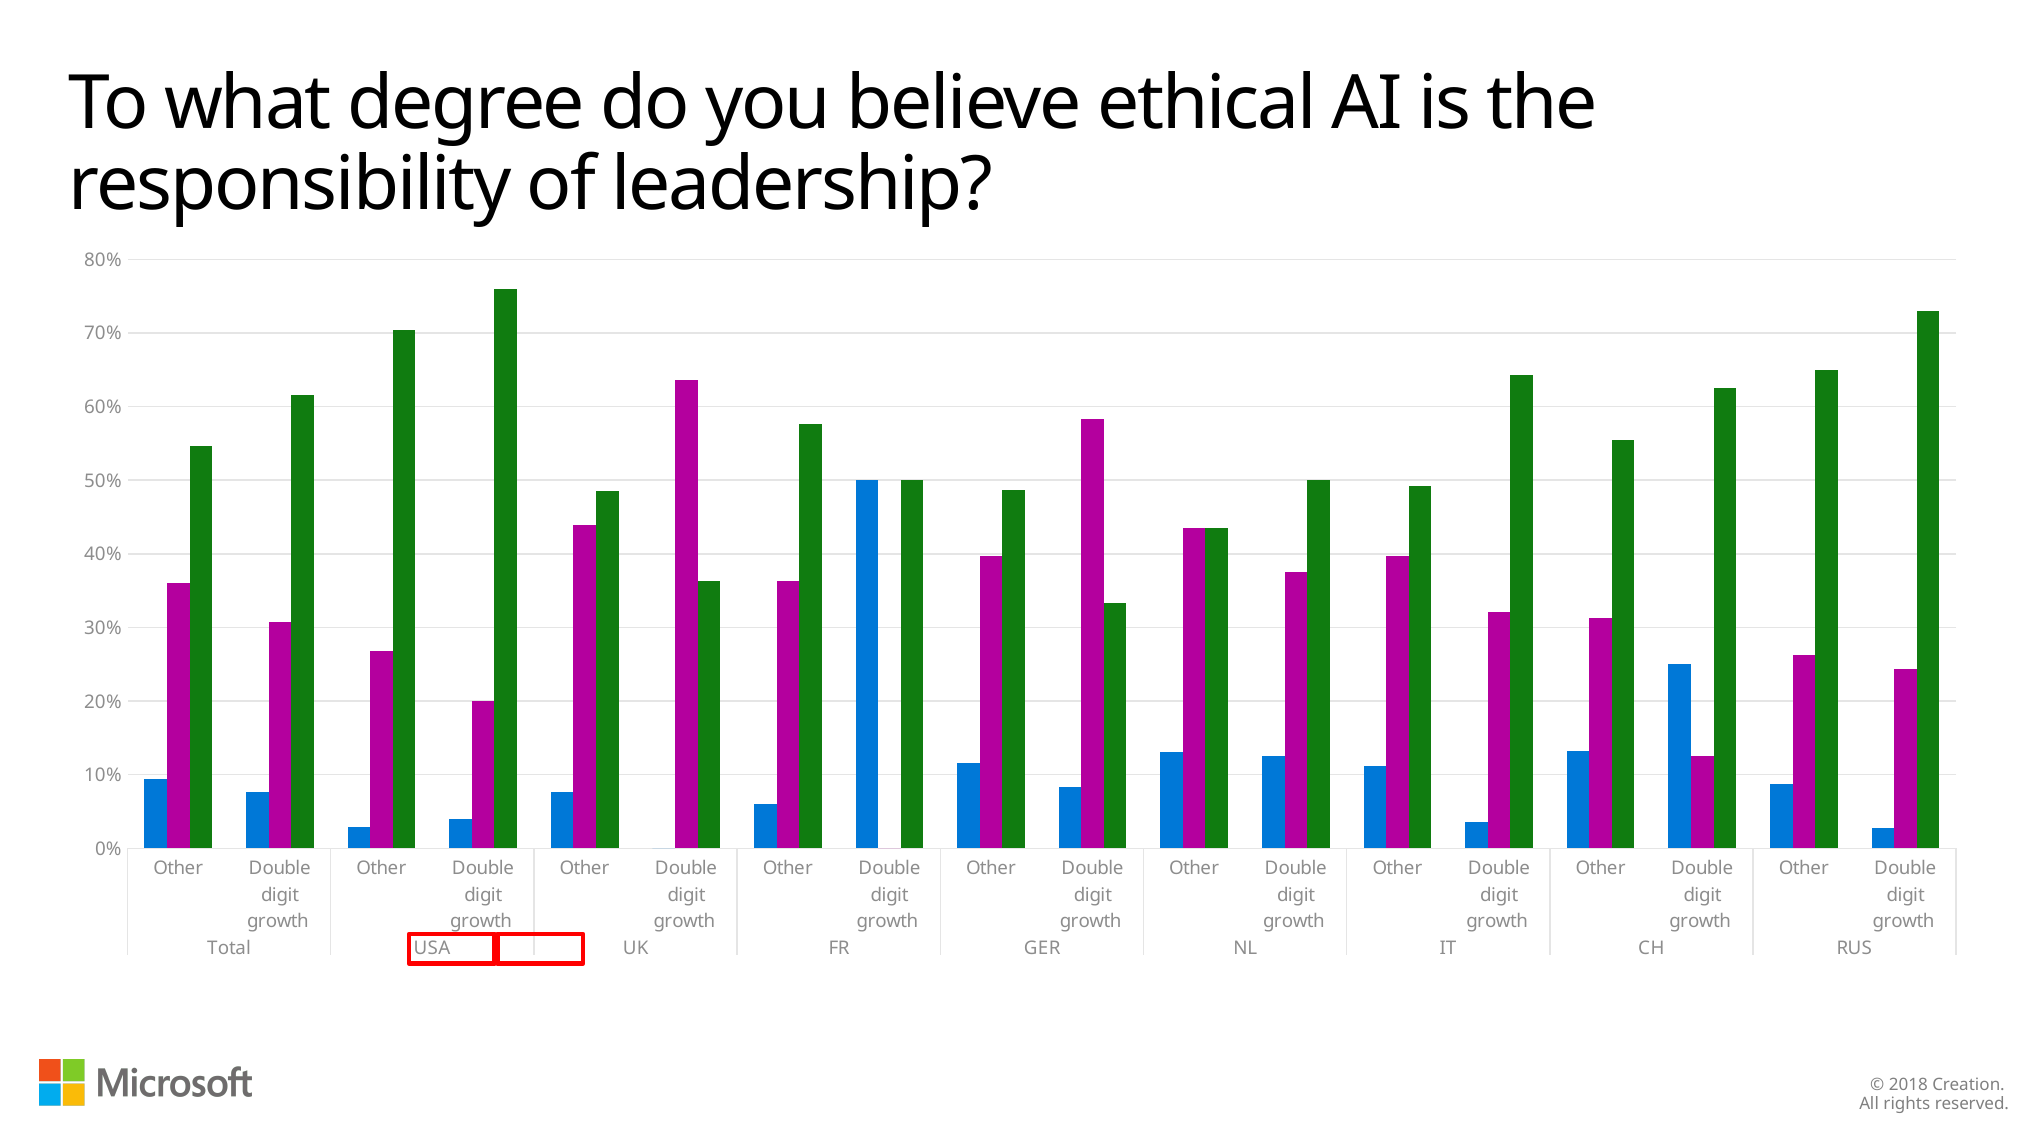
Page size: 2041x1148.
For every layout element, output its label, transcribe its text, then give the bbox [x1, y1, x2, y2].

title To what degree do you believe ethical AI is the responsibility of leadership? [45, 48, 1996, 199]
text_box © 2018 Creation. All rights reserved. [1751, 1051, 2041, 1148]
picture [39, 1059, 252, 1106]
chart [44, 230, 1996, 976]
